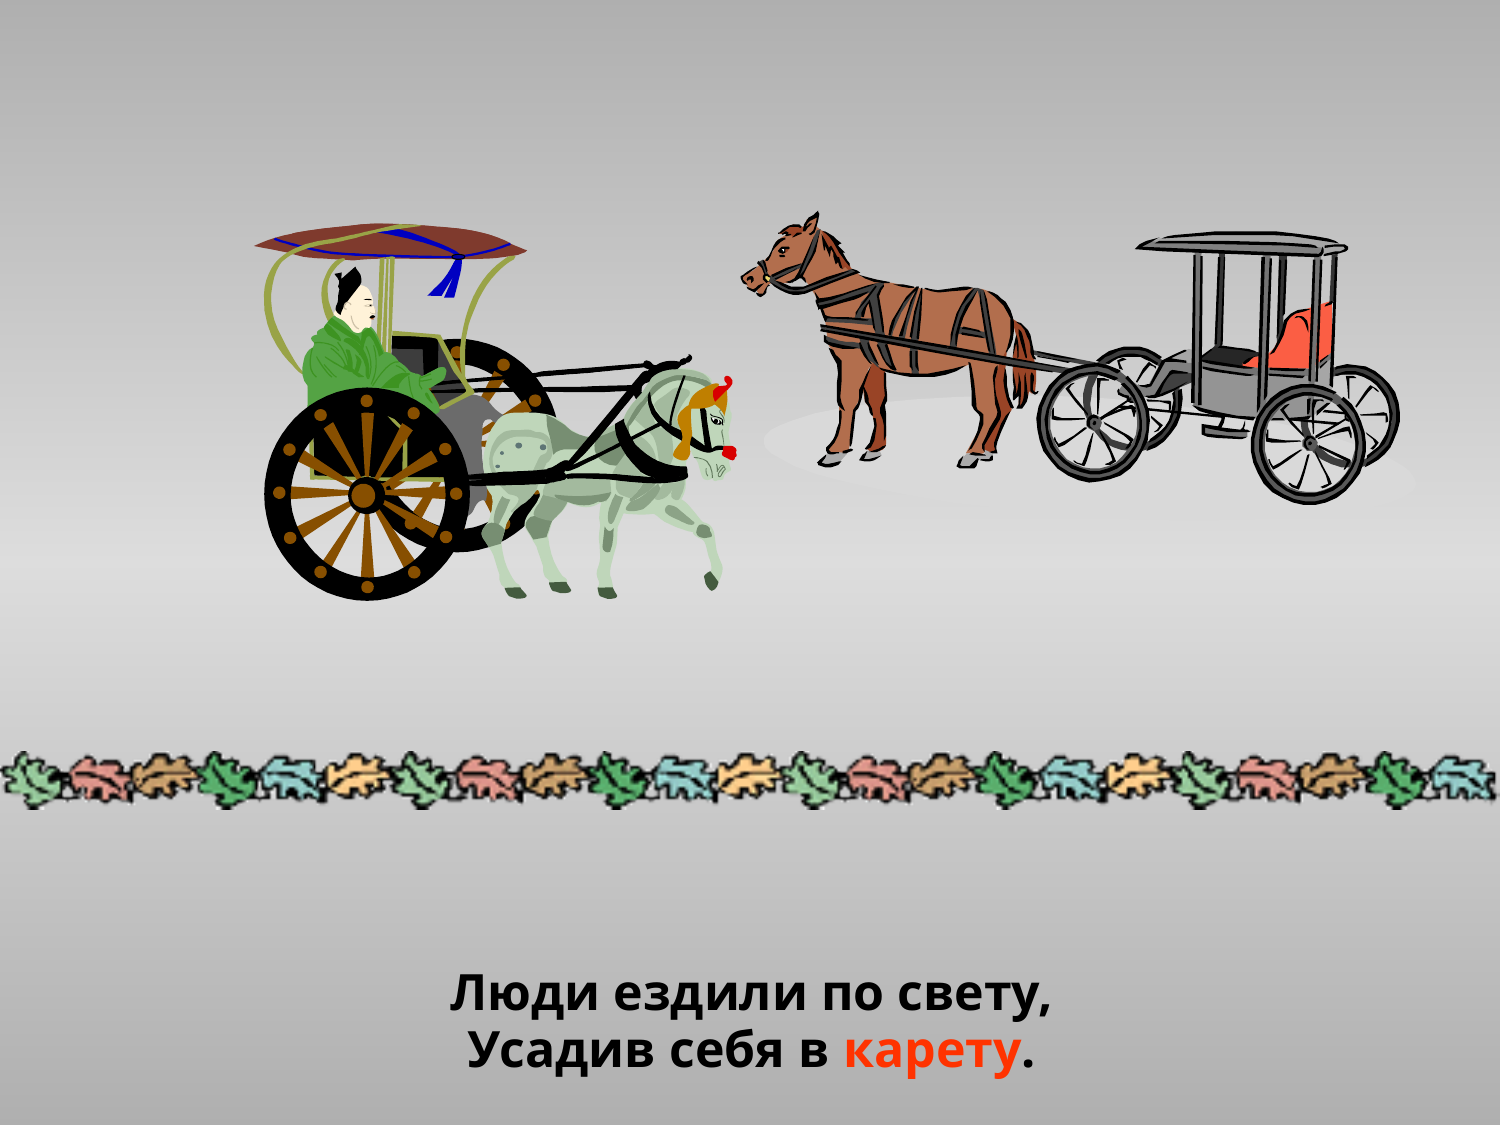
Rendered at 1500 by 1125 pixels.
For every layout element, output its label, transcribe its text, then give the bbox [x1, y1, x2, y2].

list Люди ездили по свету, Усадив себя в карету. [76, 963, 1428, 1094]
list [737, 207, 1419, 523]
picture [0, 751, 1500, 810]
picture [253, 219, 739, 601]
